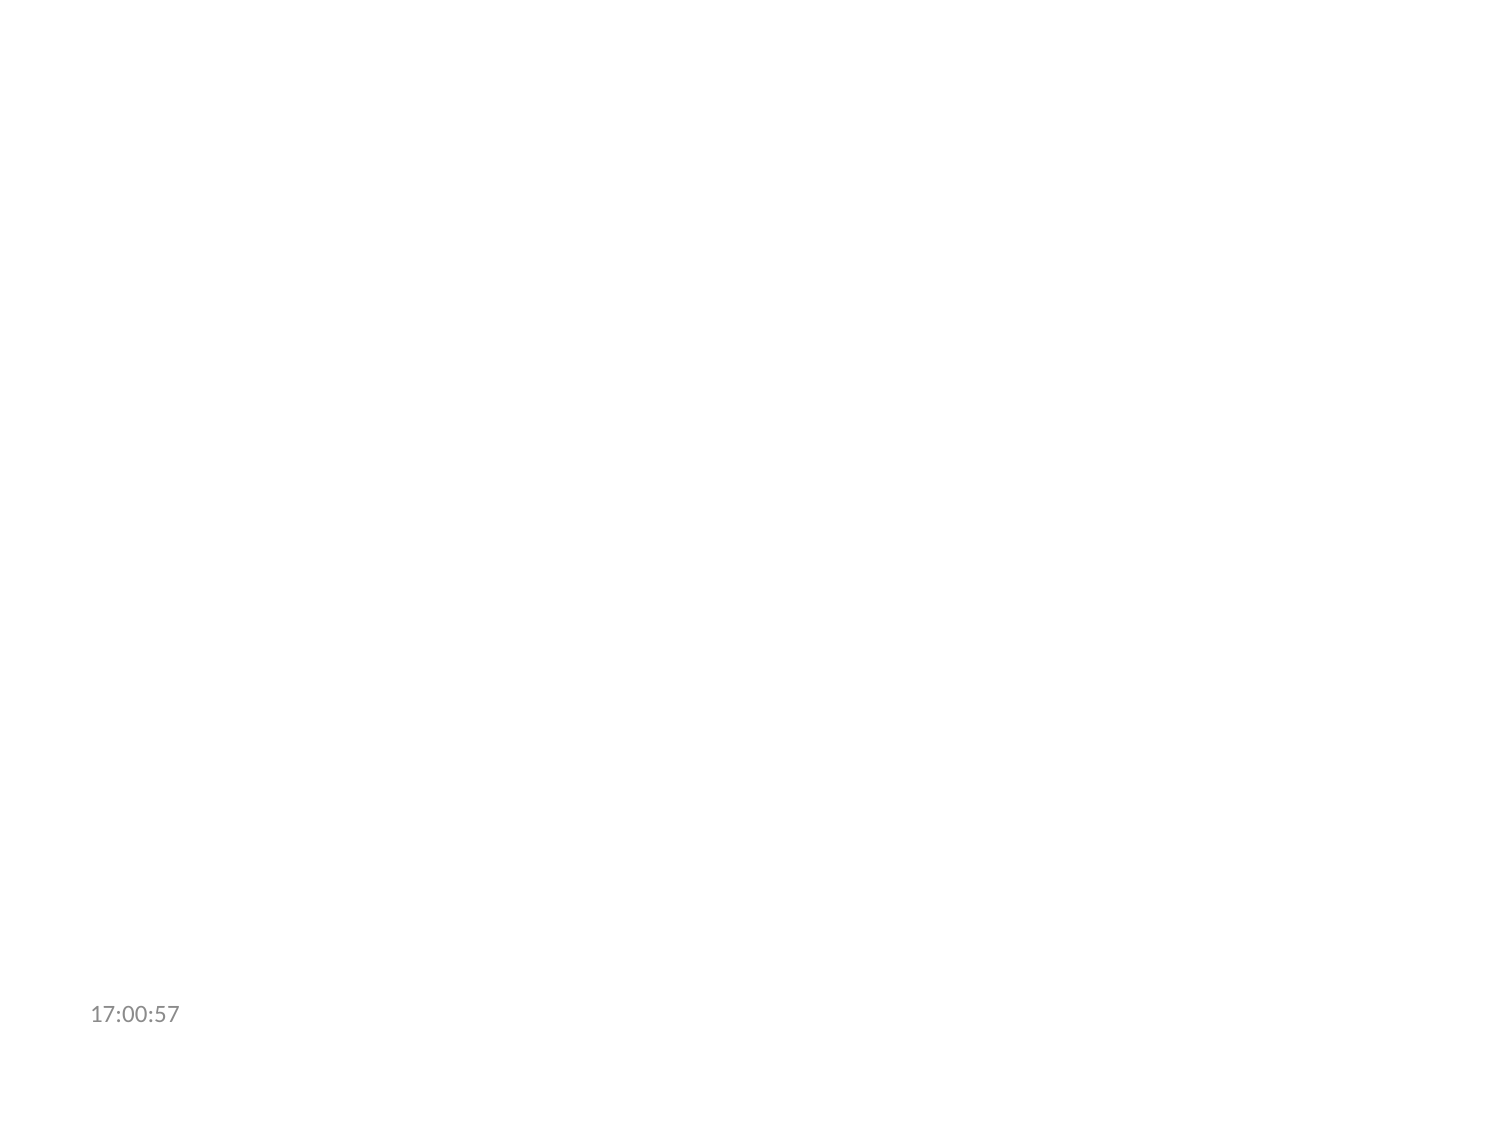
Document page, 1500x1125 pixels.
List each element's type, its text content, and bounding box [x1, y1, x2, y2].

text_box 15:35:09 [75, 982, 425, 1043]
